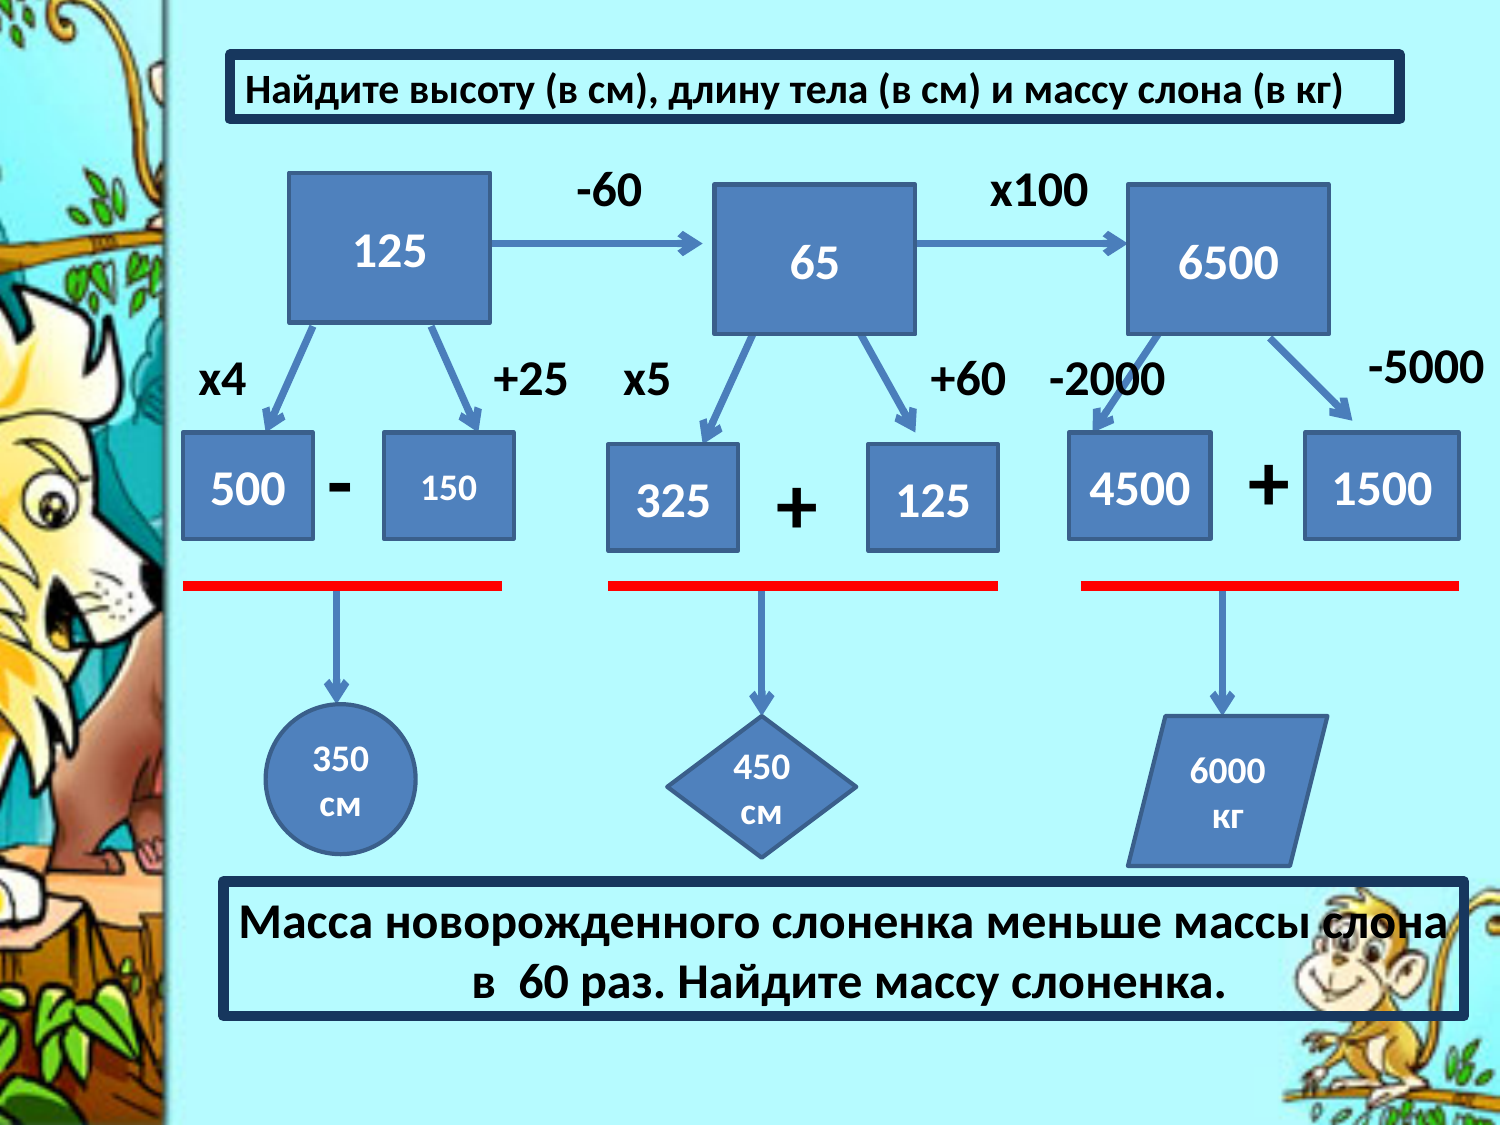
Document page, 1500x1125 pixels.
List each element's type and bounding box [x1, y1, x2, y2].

picture [0, 0, 1500, 1125]
text_box [1269, 337, 1353, 421]
text_box [855, 325, 916, 433]
text_box [702, 314, 762, 445]
text_box [430, 325, 479, 433]
text_box [265, 325, 314, 433]
text_box [1092, 325, 1164, 433]
